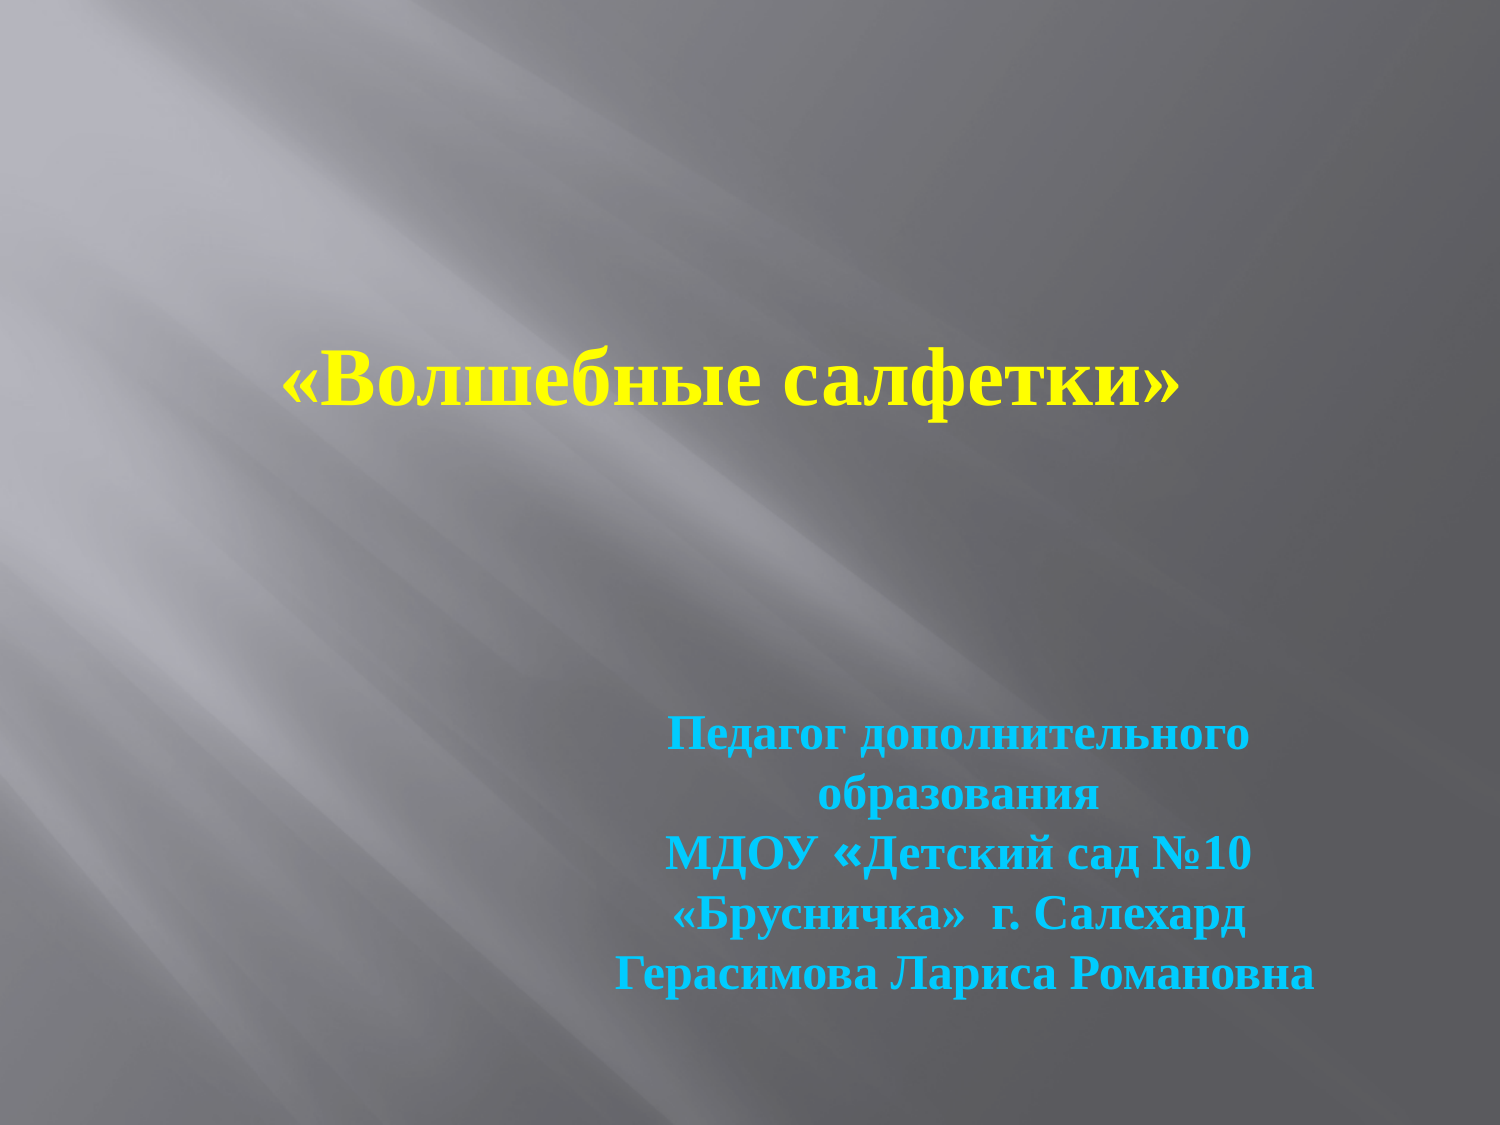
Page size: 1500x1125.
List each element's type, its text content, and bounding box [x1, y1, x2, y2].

text_box Педагог дополнительного образования МДОУ «Детский сад №10 «Брусничка» г. Салехард Герасимова Лариса Романовна [560, 692, 1358, 1008]
title [69, 224, 1420, 525]
text_box «Волшебные салфетки» [105, 314, 1358, 430]
